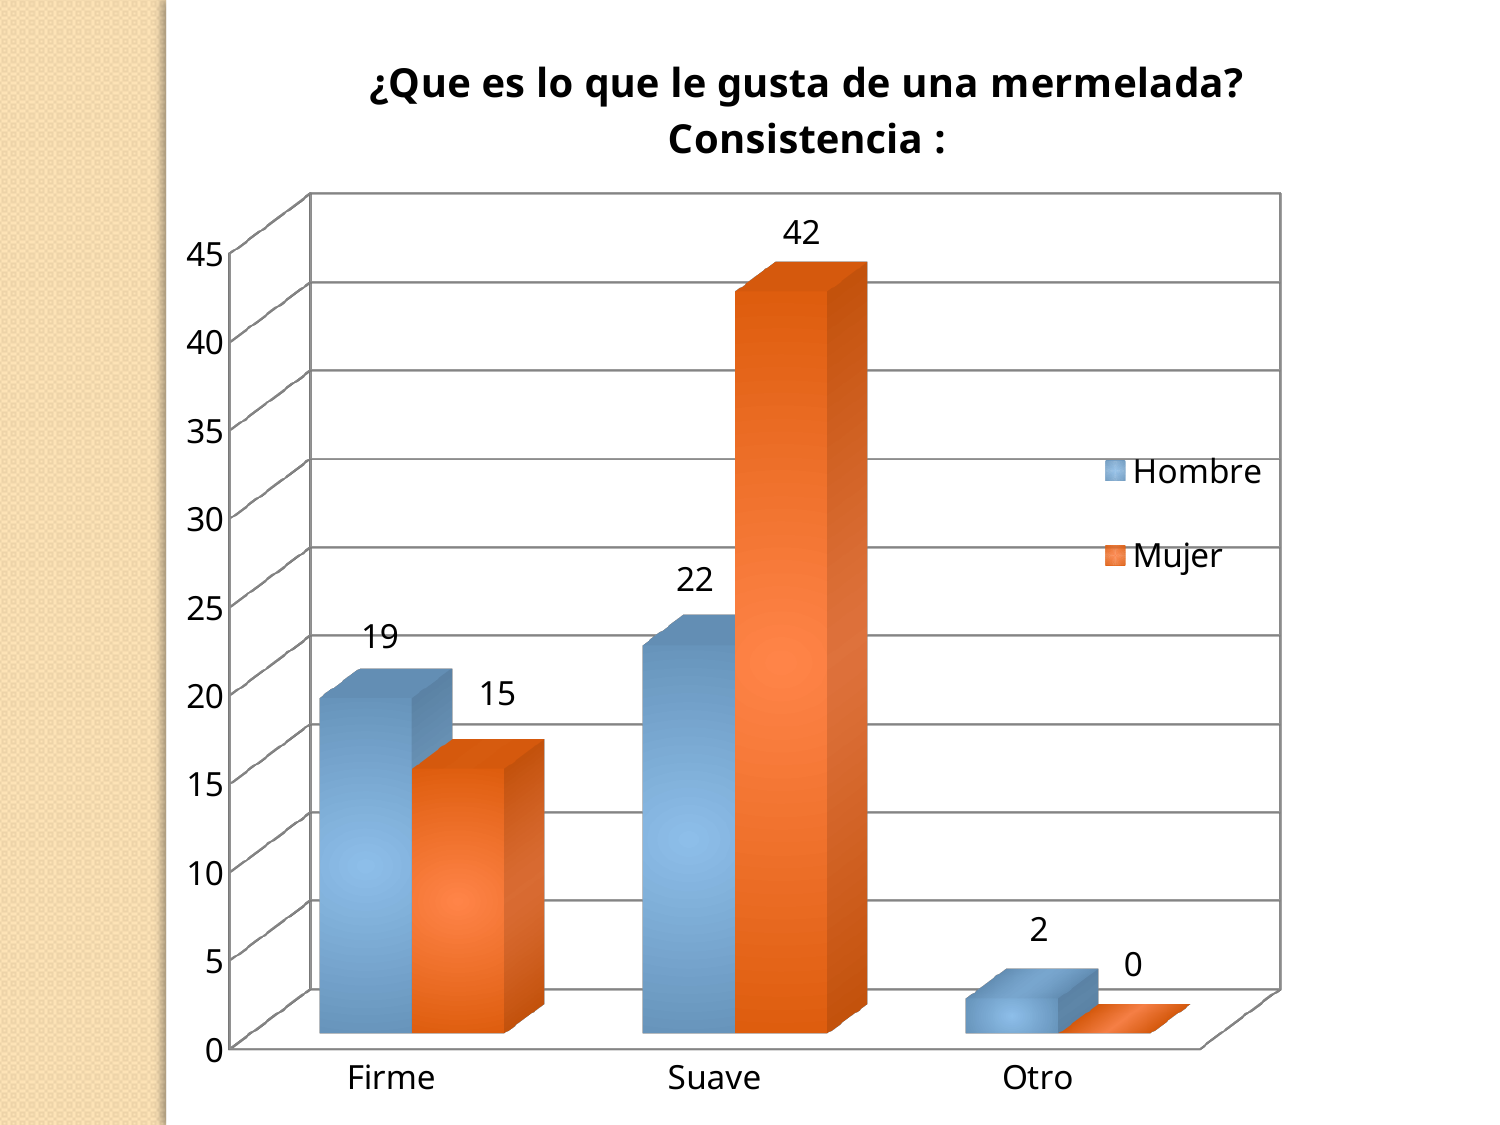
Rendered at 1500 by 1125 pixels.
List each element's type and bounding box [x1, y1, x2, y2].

chart [159, 0, 1500, 1125]
